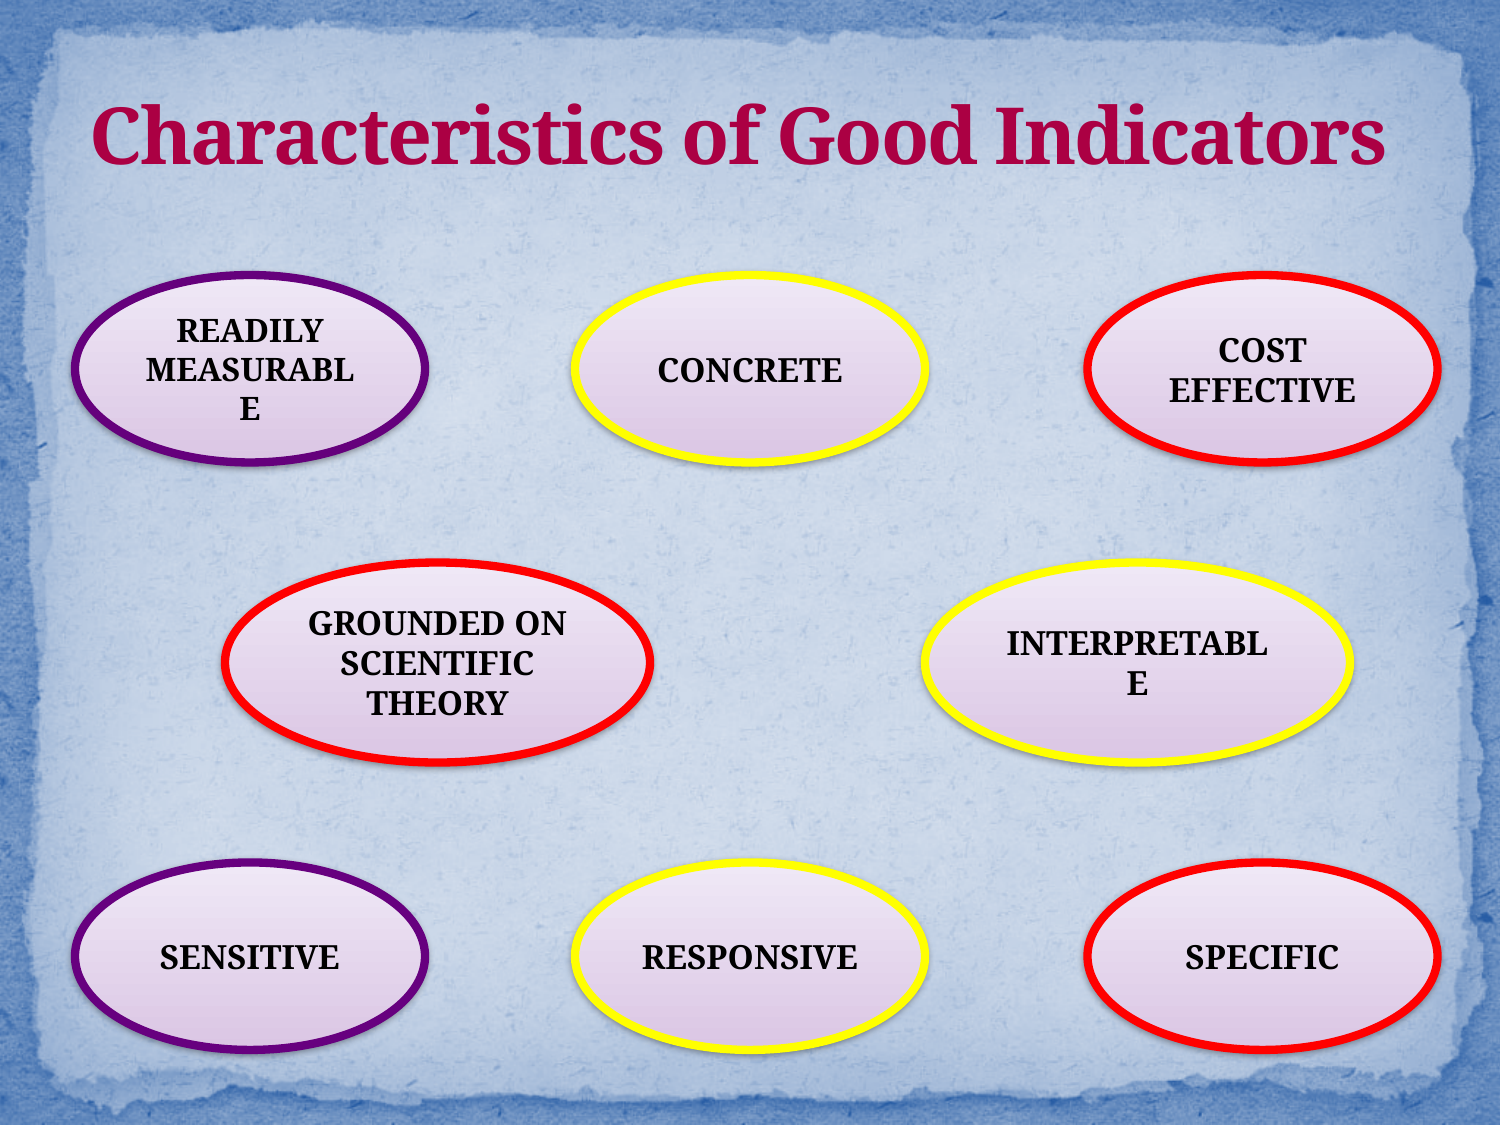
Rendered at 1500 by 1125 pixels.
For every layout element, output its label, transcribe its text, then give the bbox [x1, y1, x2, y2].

text_box SPECIFIC [1086, 861, 1439, 1051]
text_box INTERPRETABLE [924, 561, 1351, 764]
text_box CONCRETE [574, 274, 926, 464]
text_box READILY MEASURABLE [74, 274, 426, 464]
text_box GROUNDED ON SCIENTIFIC THEORY [224, 561, 651, 764]
text_box SENSITIVE [74, 861, 426, 1051]
text_box RESPONSIVE [574, 861, 926, 1051]
title Characteristics of Good Indicators [74, 0, 1425, 188]
text_box COST EFFECTIVE [1086, 274, 1439, 464]
